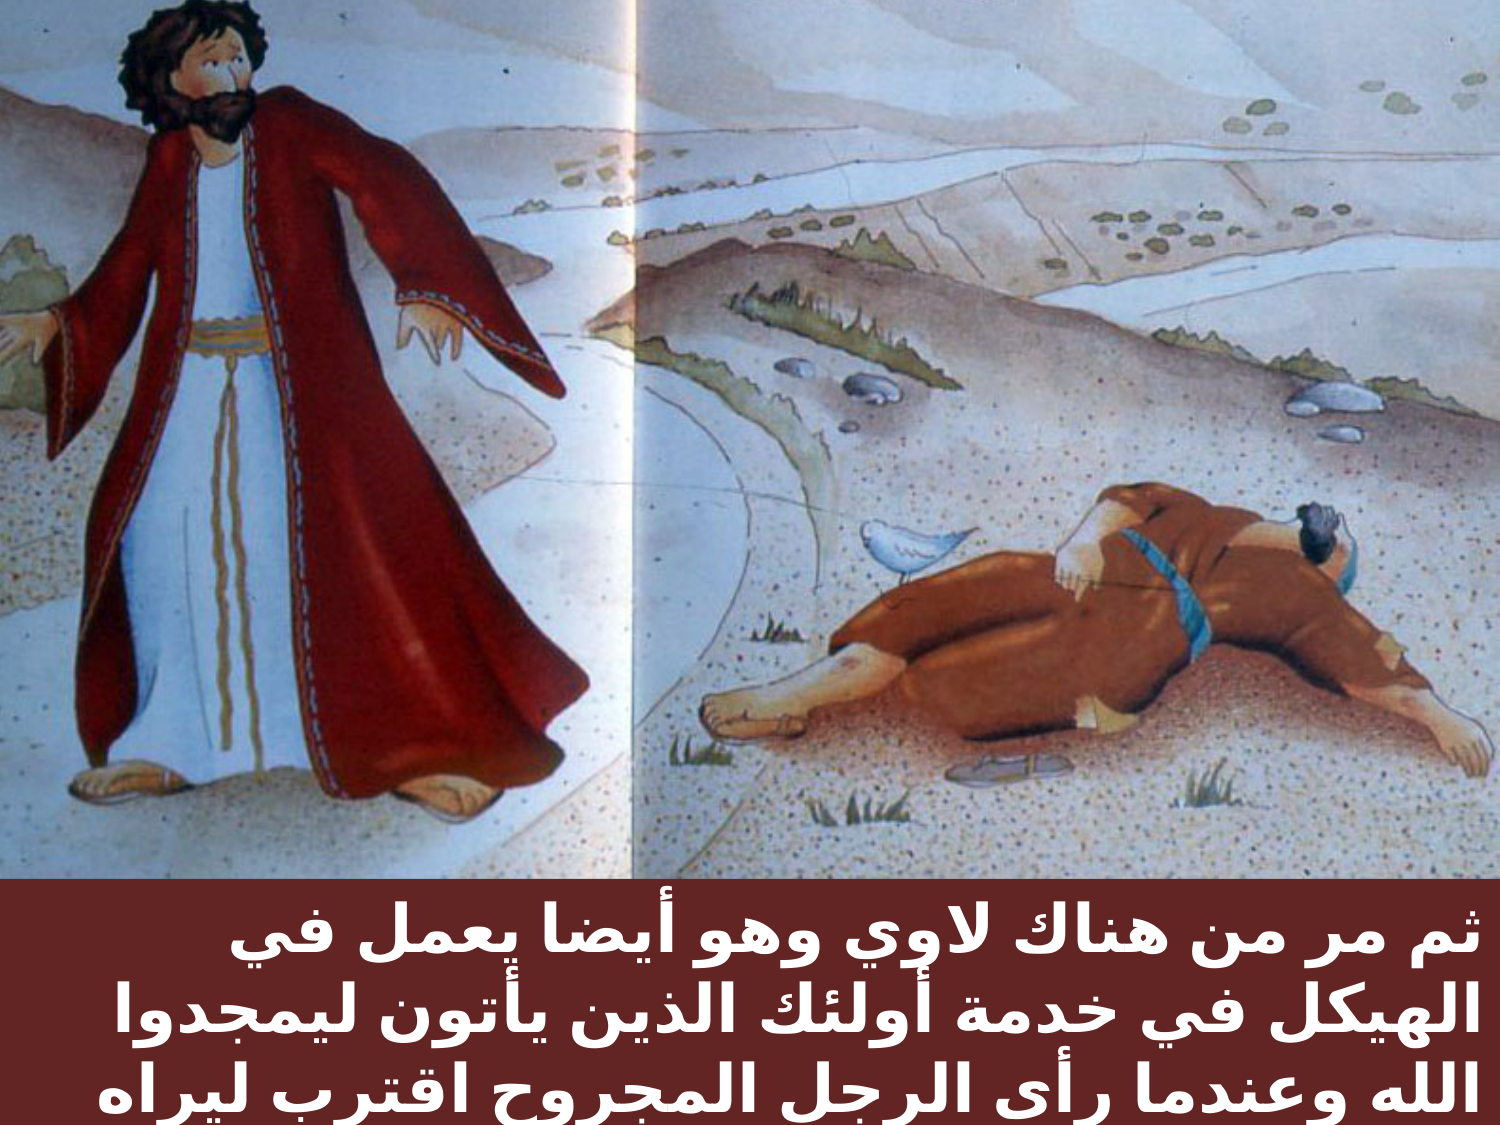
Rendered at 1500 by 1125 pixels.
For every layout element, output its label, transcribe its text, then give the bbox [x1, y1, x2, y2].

picture [0, 0, 1500, 880]
text_box ثم مر من هناك لاوي وهو أيضا يعمل في الهيكل في خدمة أولئك الذين يأتون ليمجدوا الله وعندما رأى الرجل المجروح اقترب ليراه بشكل أفضل لكنه أسرع في الهروب هو أيضا. [0, 886, 1500, 1125]
